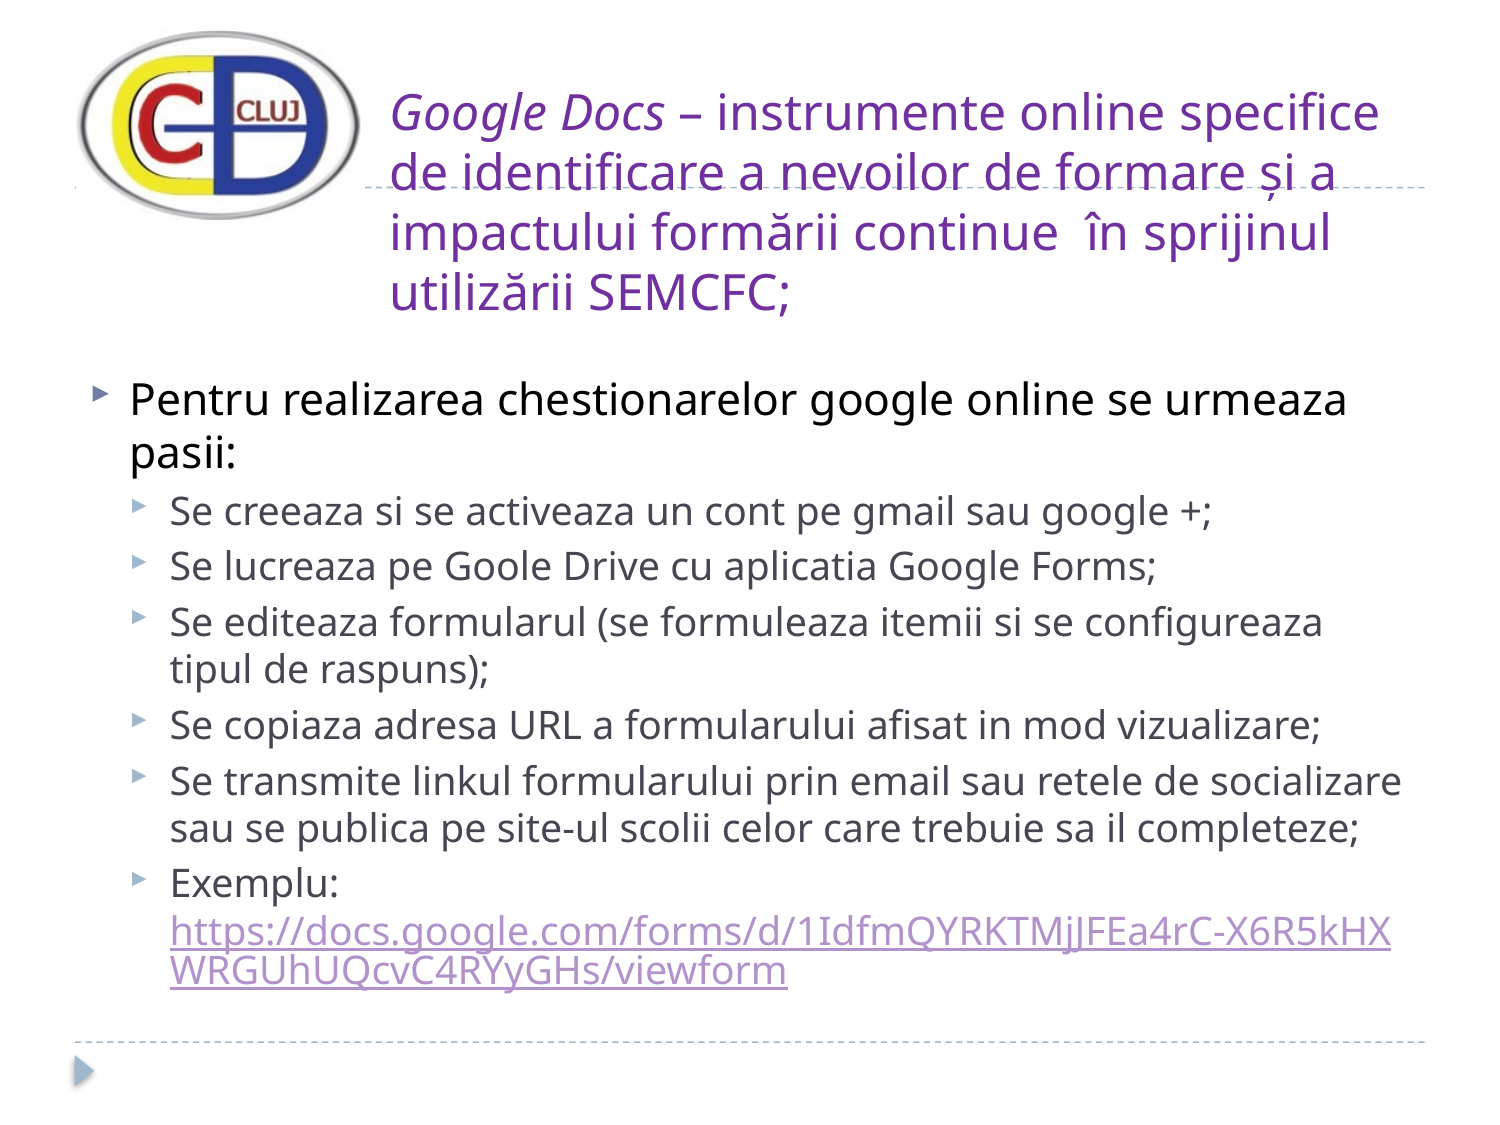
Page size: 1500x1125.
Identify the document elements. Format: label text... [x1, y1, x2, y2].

title Google Docs – instrumente online specifice de identificare a nevoilor de formare şi a impactului formării continue în sprijinul utilizării SEMCFC; [375, 35, 1437, 329]
picture [76, 30, 361, 220]
list Pentru realizarea chestionarelor google online se urmeaza pasii: Se creeaza si se activeaza un cont pe gmail sau google +; Se lucreaza pe Goole Drive cu aplicatia Google Forms; Se editeaza formularul (se formuleaza itemii si se configureaza tipul de raspuns); Se copiaza adresa URL a formularului afisat in mod vizualizare; Se transmite linkul formularului prin email sau retele de socializare sau se publica pe site-ul scolii celor care trebuie sa il completeze; Exemplu: https://docs.google.com/forms/d/1IdfmQYRKTMjJFEa4rC-X6R5kHXWRGUhUQcvC4RYyGHs/viewform [75, 363, 1425, 1010]
